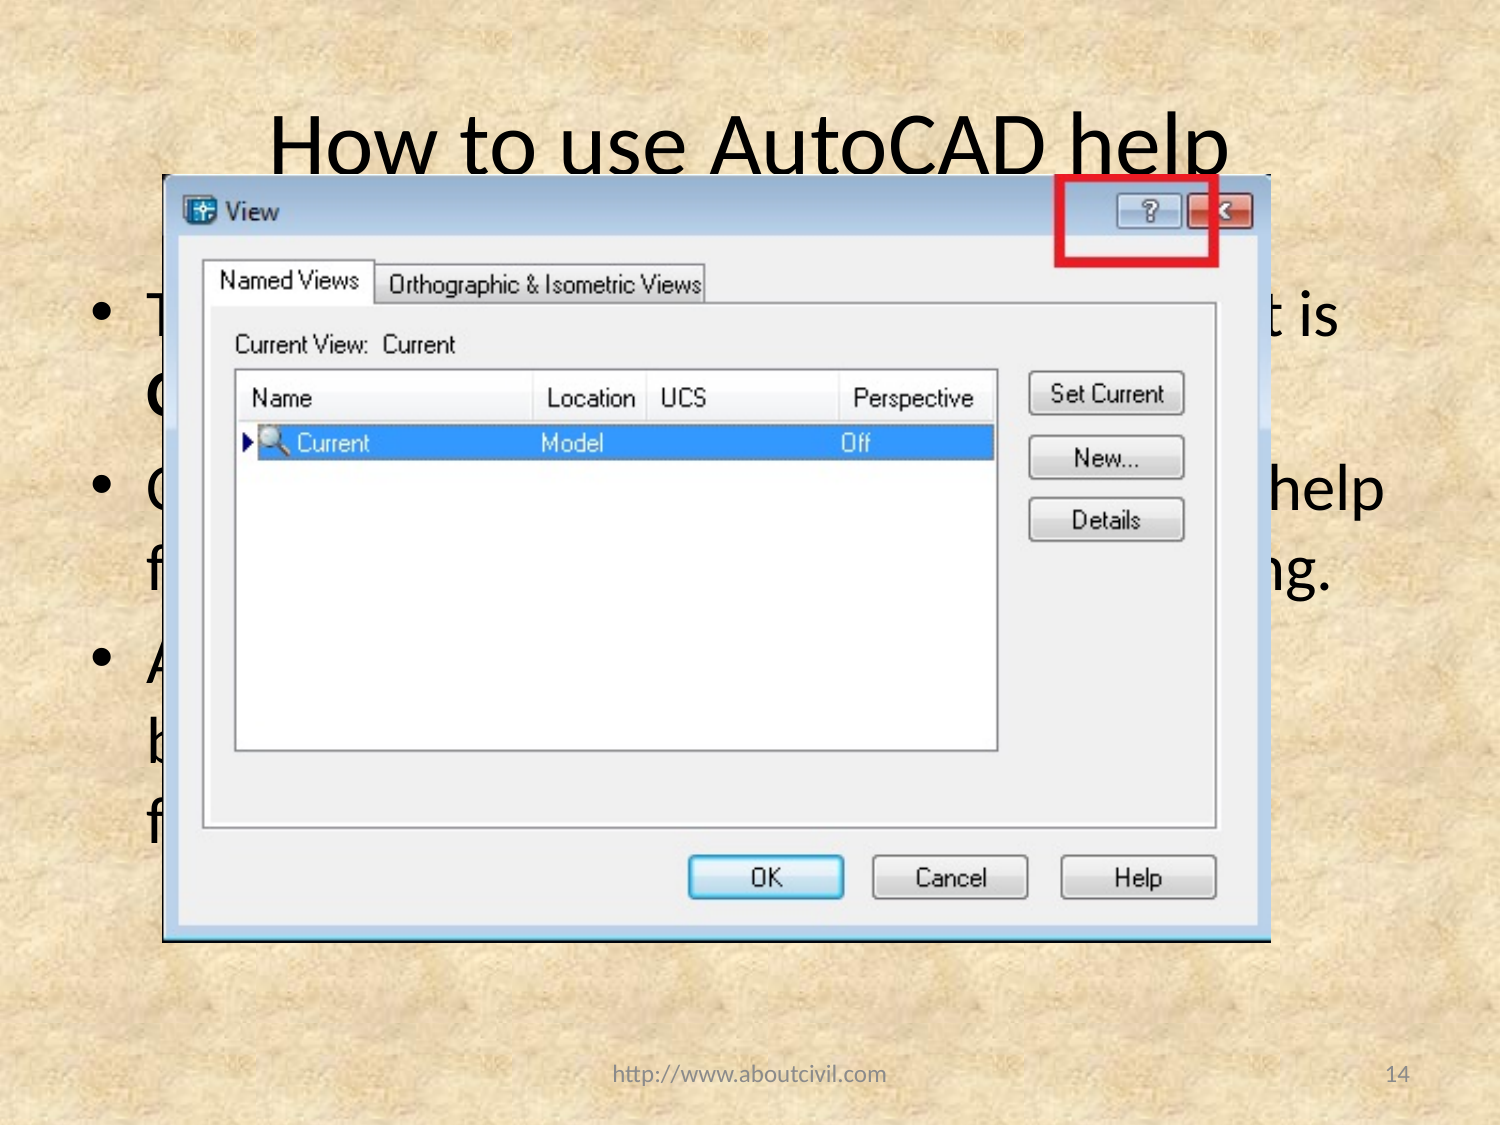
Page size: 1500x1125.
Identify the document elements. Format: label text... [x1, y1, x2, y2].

footer http://www.aboutcivil.com [512, 1042, 988, 1103]
title How to use AutoCAD help [75, 45, 1425, 233]
picture [0, 0, 1500, 1125]
list The nice feature of AutoCAD help is that it is CONTEXT SENSITIVE. Context sensitive means that you can get help for a command that you are currently using. Also a little question mark icon on dialog boxes can be used to know about help features [75, 262, 1425, 1005]
slide_number 14 [1074, 1042, 1425, 1103]
